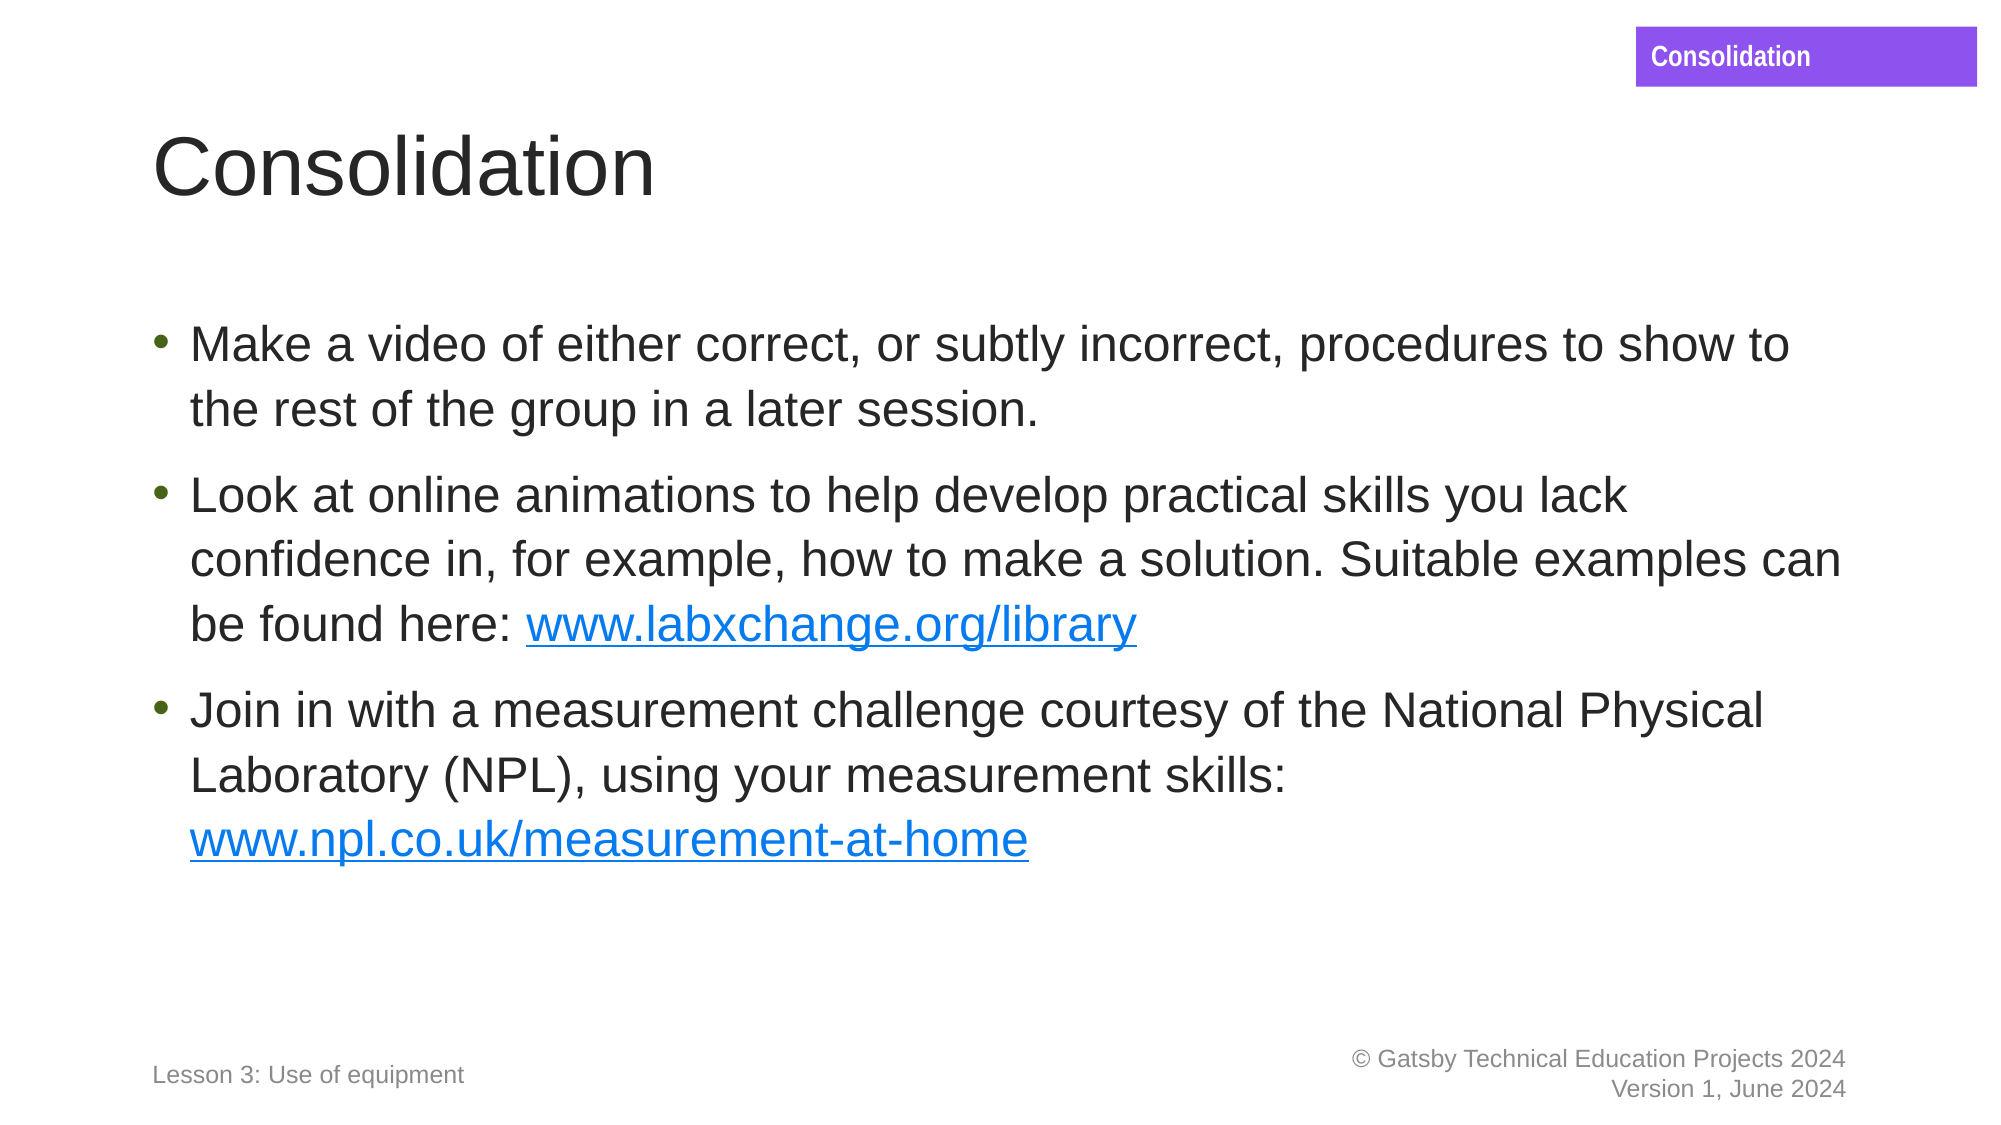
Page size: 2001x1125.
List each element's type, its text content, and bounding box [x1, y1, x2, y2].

title Consolidation [137, 59, 1863, 278]
list Lesson 3: Use of equipment [137, 1042, 829, 1103]
list Consolidation [1636, 26, 1978, 87]
list Make a video of either correct, or subtly incorrect, procedures to show to the rest of the group in a later session. Look at online animations to help develop practical skills you lack confidence in, for example, how to make a solution. Suitable examples can be found here: www.labxchange.org/library Join in with a measurement challenge courtesy of the National Physical Laboratory (NPL), using your measurement skills: www.npl.co.uk/measurement-at-home [137, 299, 1863, 1014]
